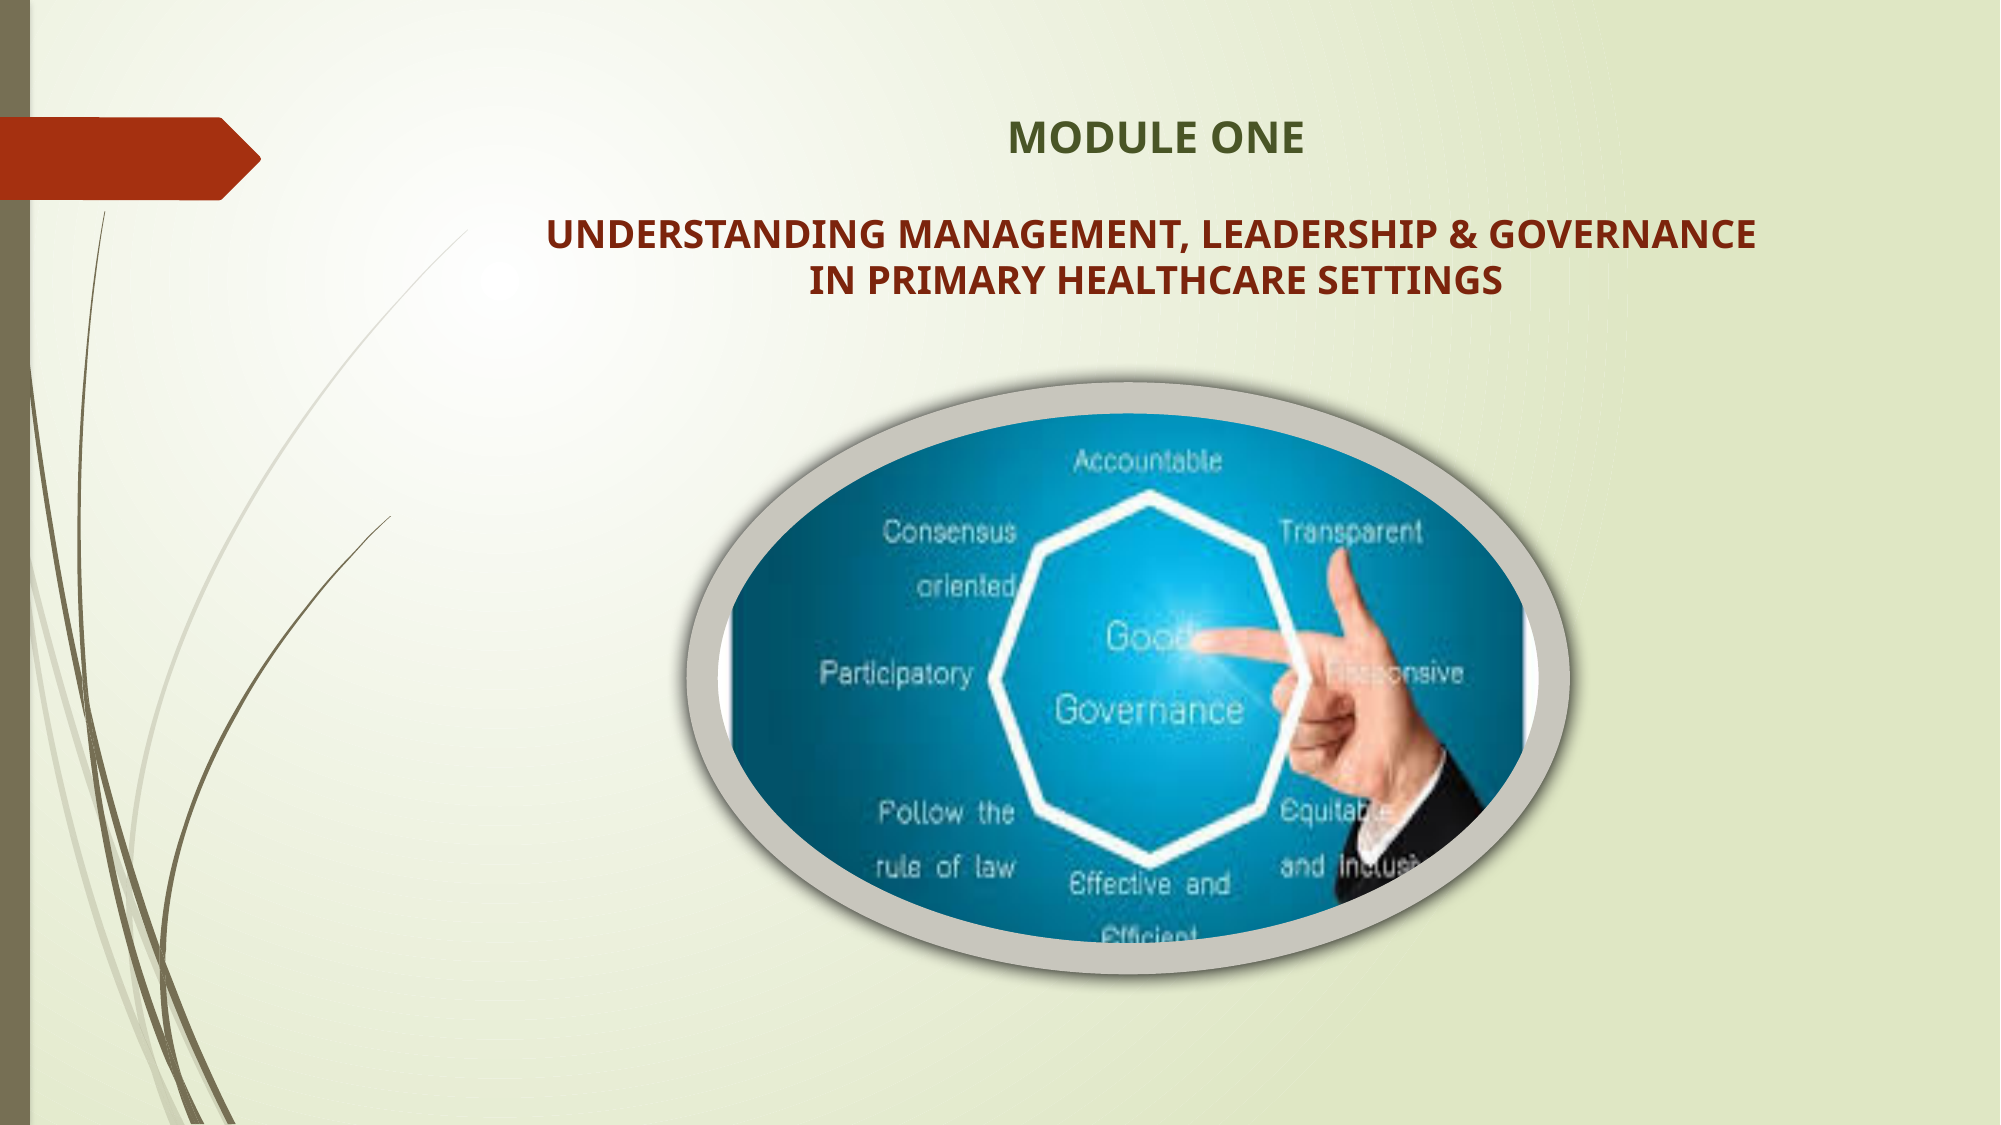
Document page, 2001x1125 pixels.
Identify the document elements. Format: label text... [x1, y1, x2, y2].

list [701, 397, 1555, 959]
title MODULE ONE UNDERSTANDING MANAGEMENT, LEADERSHIP & GOVERNANCE IN PRIMARY HEALTHCARE SETTINGS [425, 102, 1888, 313]
